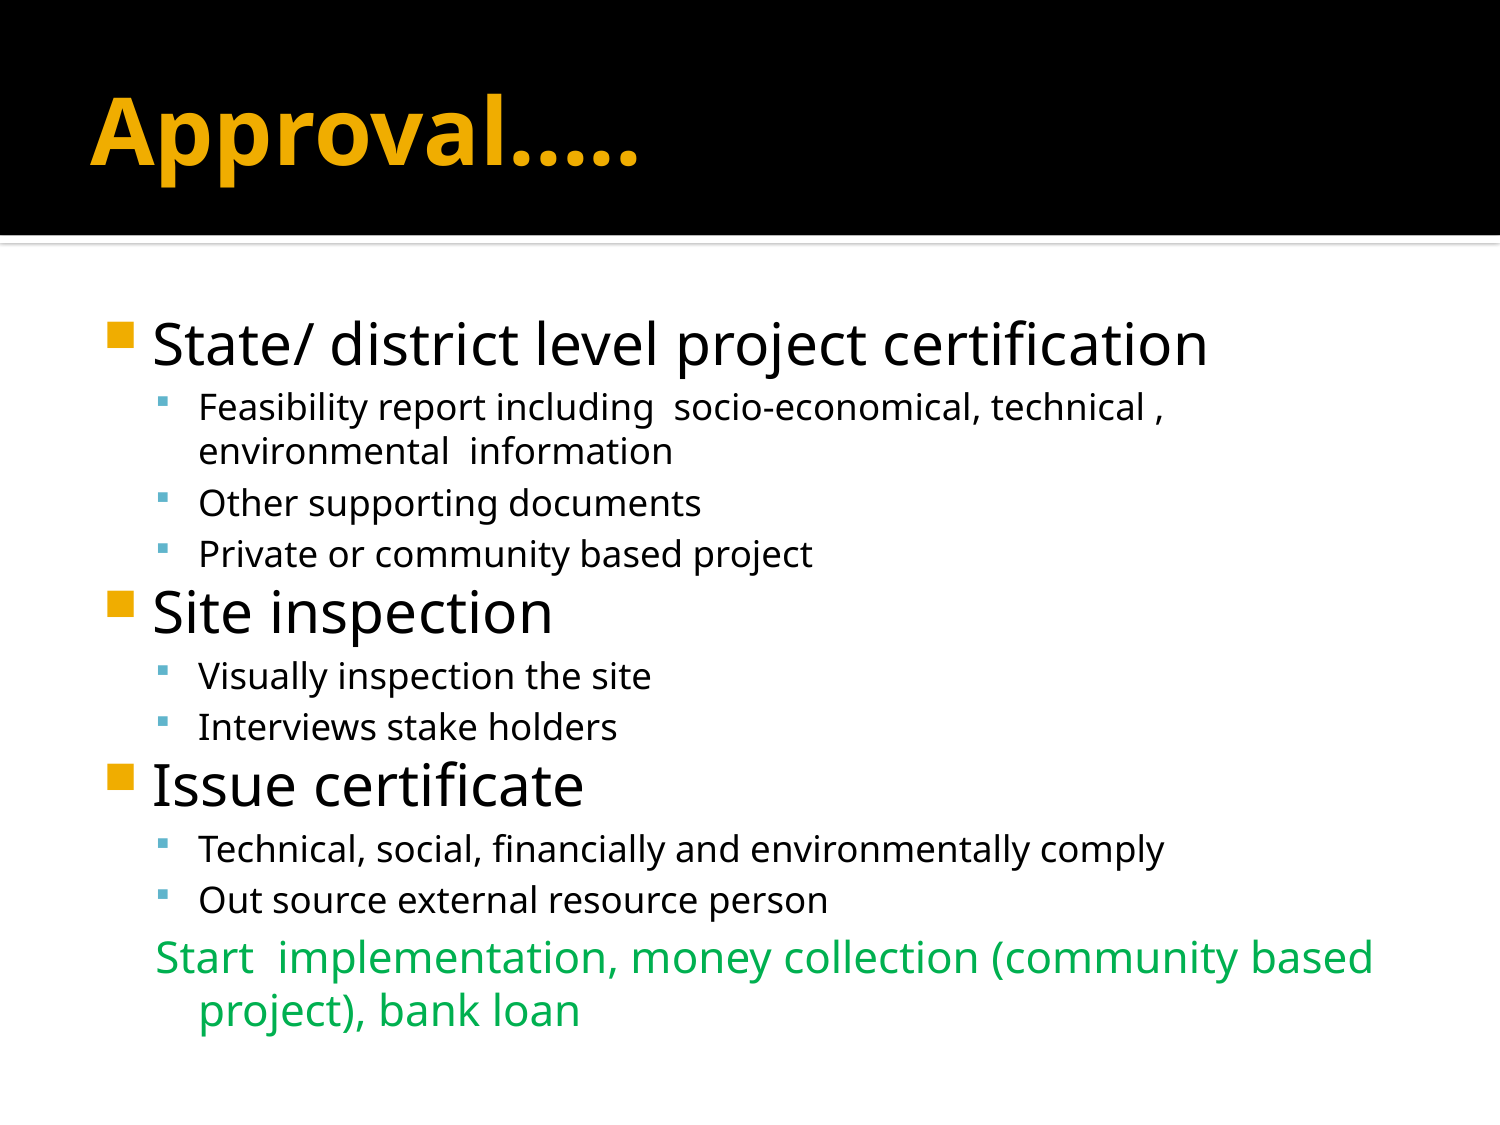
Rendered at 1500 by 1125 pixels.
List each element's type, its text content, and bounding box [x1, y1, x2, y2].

list State/ district level project certification Feasibility report including socio-economical, technical , environmental information Other supporting documents Private or community based project Site inspection Visually inspection the site Interviews stake holders Issue certificate Technical, social, financially and environmentally comply Out source external resource person Start implementation, money collection (community based project), bank loan [75, 291, 1425, 1050]
title Approval..... [75, 25, 1425, 231]
